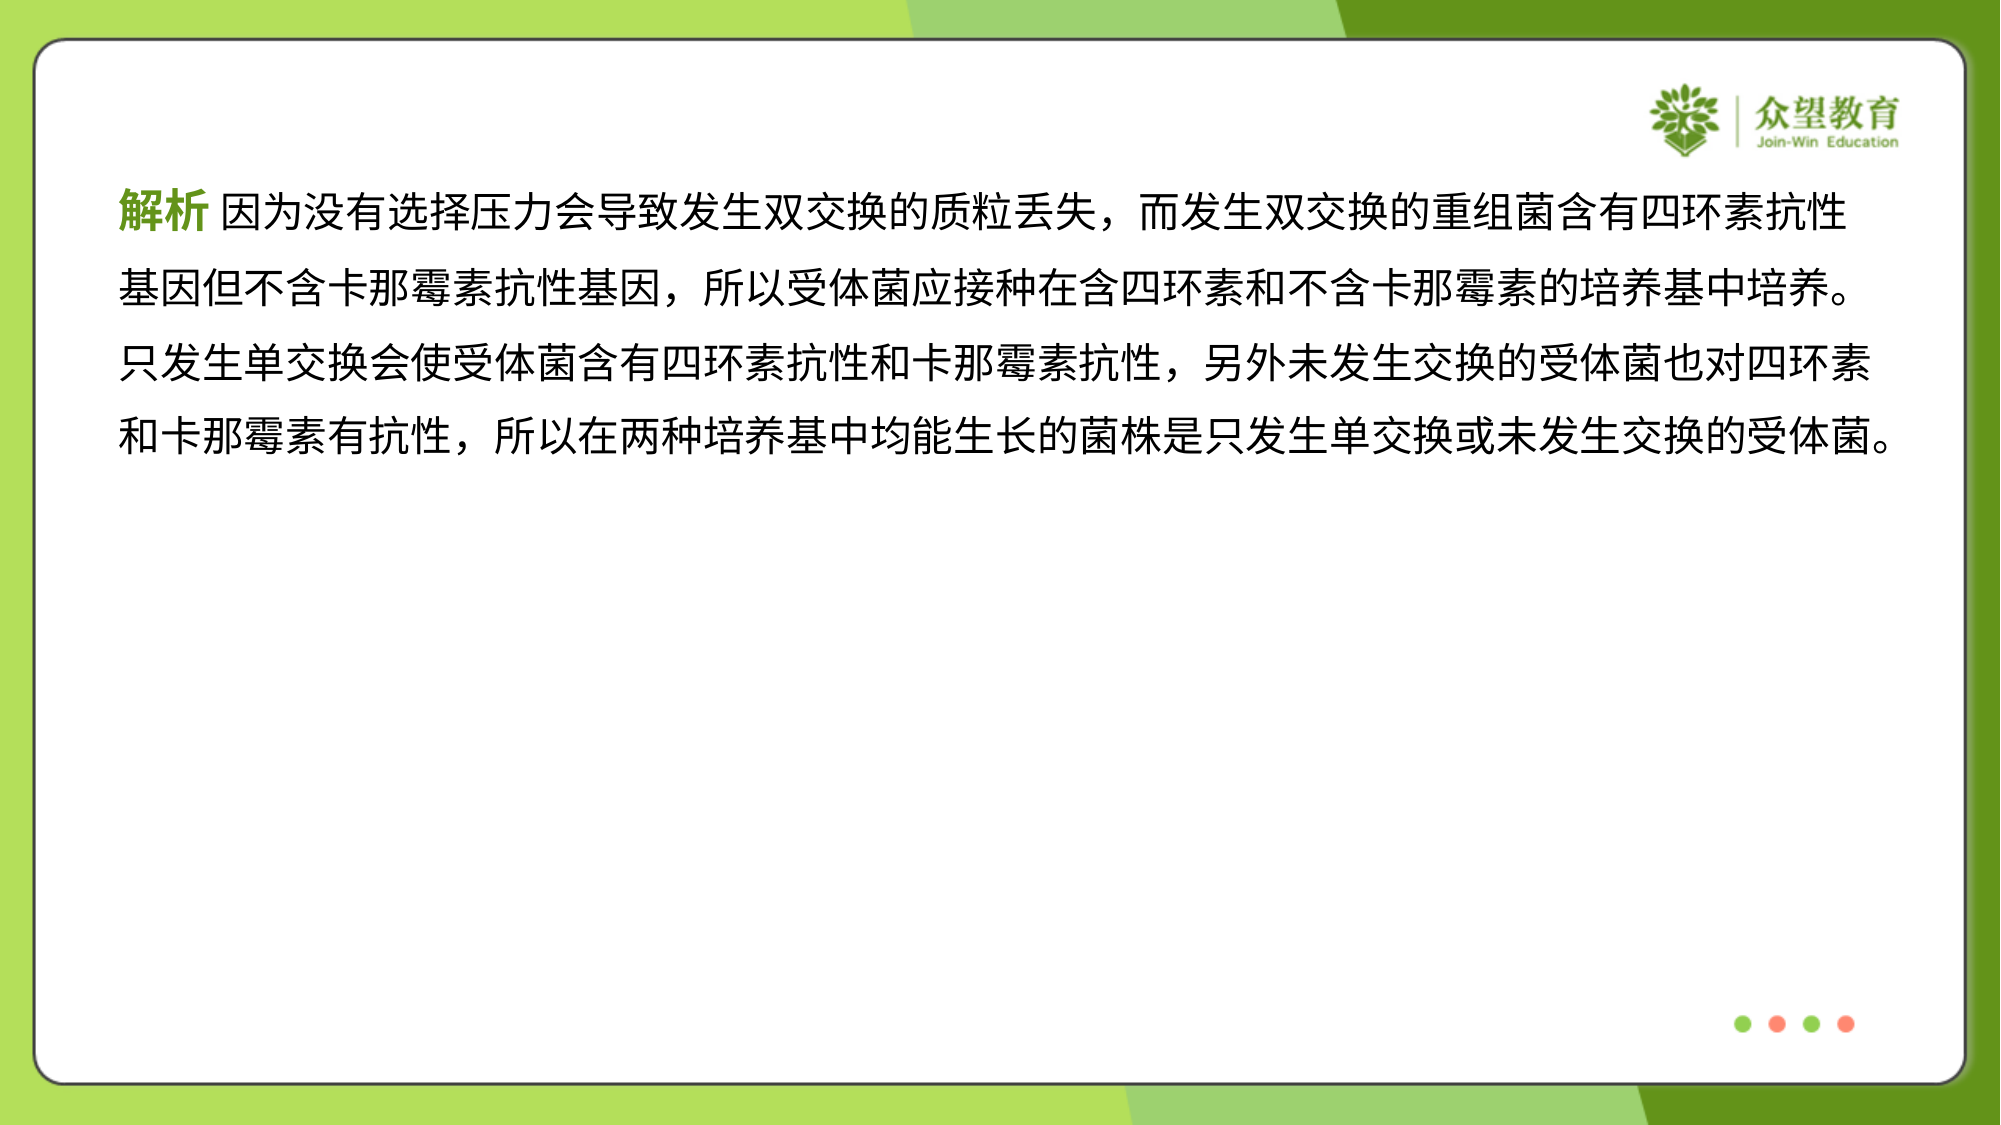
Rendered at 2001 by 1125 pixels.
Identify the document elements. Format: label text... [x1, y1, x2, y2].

text_box 解析 因为没有选择压力会导致发生双交换的质粒丢失，而发生双交换的重组菌含有四环素抗性 基因但不含卡那霉素抗性基因，所以受体菌应接种在含四环素和不含卡那霉素的培养基中培养。 只发生单交换会使受体菌含有四环素抗性和卡那霉素抗性，另外未发生交换的受体菌也对四环素 和卡那霉素有抗性，所以在两种培养基中均能生长的菌株是只发生单交换或未发生交换的受体菌。 [118, 159, 1883, 452]
picture [0, 0, 2000, 1125]
